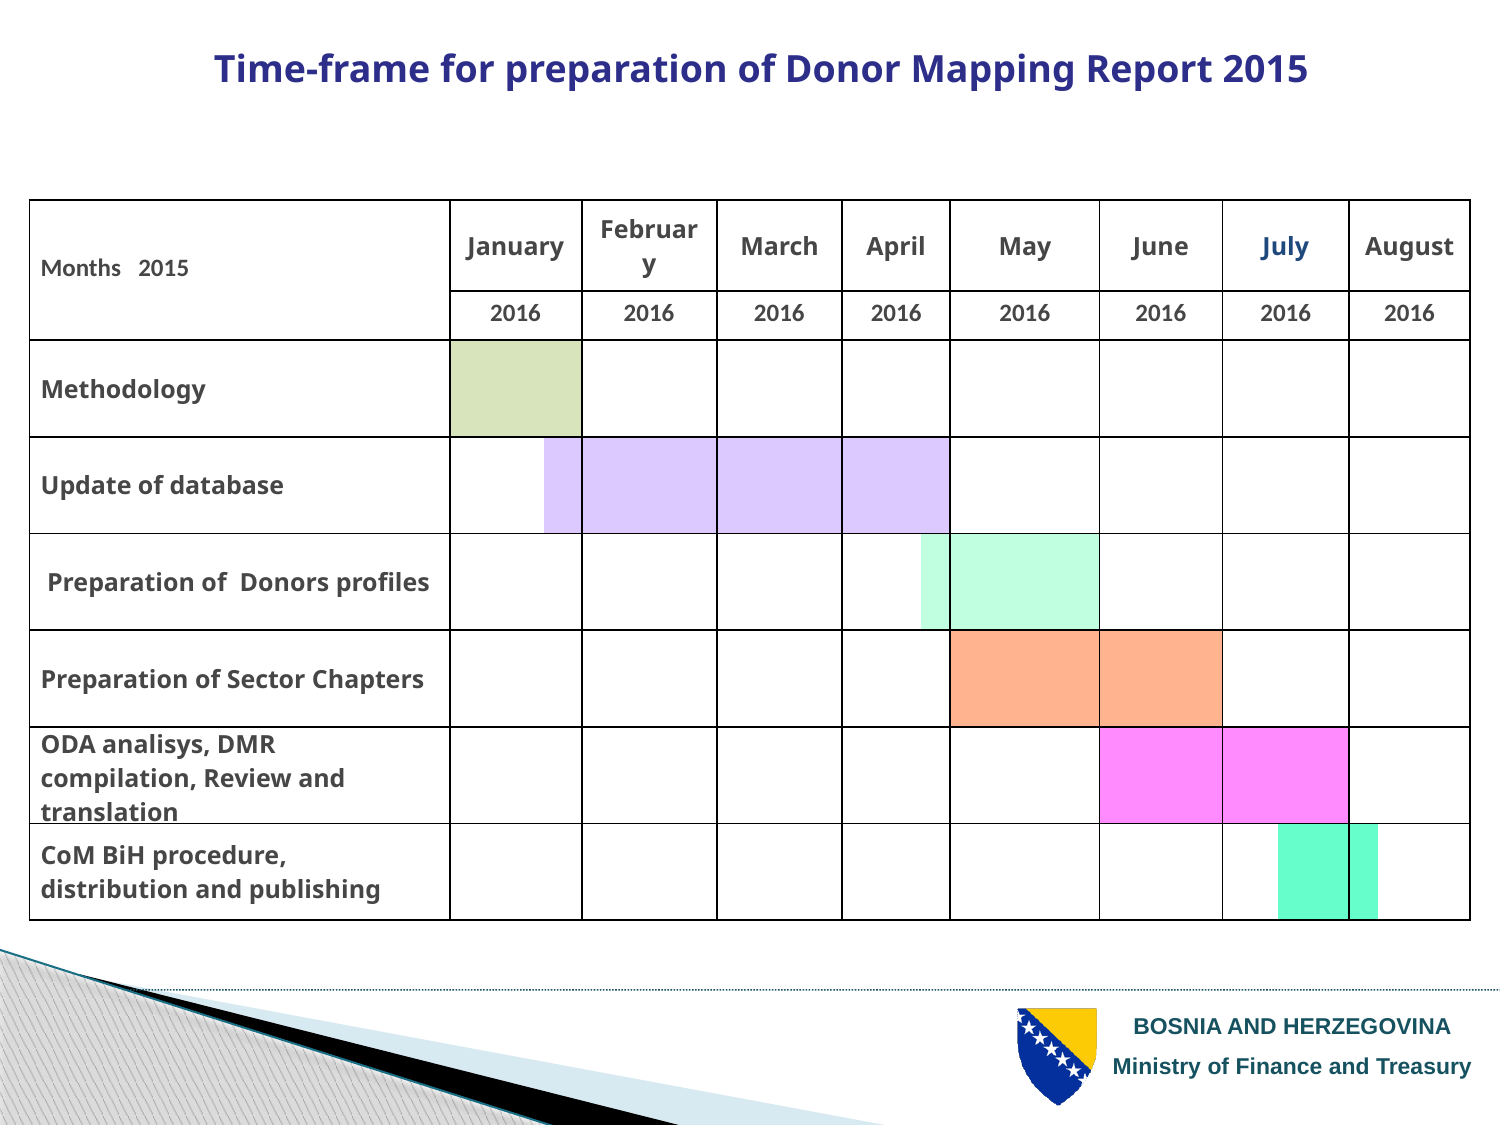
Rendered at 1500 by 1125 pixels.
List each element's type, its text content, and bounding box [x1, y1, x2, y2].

table_cell [583, 824, 716, 919]
table_cell 2016 [583, 292, 716, 339]
table_cell [951, 341, 1043, 436]
table_cell [951, 824, 1099, 919]
table_cell [1278, 438, 1348, 533]
table_cell [1223, 534, 1348, 629]
table_cell [583, 631, 716, 726]
table_cell [544, 438, 581, 533]
table_header February [583, 201, 716, 290]
table_cell [1278, 341, 1348, 436]
table_cell [1278, 824, 1348, 919]
table_cell 2016 [451, 292, 581, 339]
table_cell [1350, 631, 1469, 726]
table_cell [669, 341, 716, 436]
table_cell [1043, 341, 1099, 436]
table_cell [669, 438, 716, 533]
table_header March [718, 201, 841, 290]
table_cell [1350, 534, 1469, 629]
table_header August [1350, 201, 1469, 290]
table_header January [451, 201, 581, 290]
table_cell [544, 728, 581, 823]
table_cell [718, 631, 841, 726]
table_cell [1395, 341, 1469, 436]
table_cell [791, 438, 841, 533]
table_header June [1100, 201, 1222, 290]
table_cell [1161, 438, 1222, 533]
table_cell [718, 438, 791, 533]
table_cell [1100, 728, 1222, 823]
table_cell [1350, 728, 1469, 823]
table_cell [583, 534, 716, 629]
table_header May [951, 201, 1099, 290]
table_cell [451, 728, 544, 823]
table_cell [951, 438, 1043, 533]
table_cell 2016 [1100, 292, 1222, 339]
table_cell [843, 824, 949, 919]
table_cell [1223, 438, 1278, 533]
table_cell [791, 728, 841, 823]
table_cell ODA analisys, DMR compilation, Review and translation [30, 728, 449, 823]
table_cell [451, 824, 581, 919]
table_cell [1350, 341, 1395, 436]
table_cell [1223, 824, 1278, 919]
table_cell [718, 728, 791, 823]
table_cell 2016 [843, 292, 949, 339]
table_cell [951, 534, 1099, 629]
table_cell CoM BiH procedure, distribution and publishing [30, 824, 449, 919]
table_cell Preparation of Sector Chapters [30, 631, 449, 726]
table_cell [583, 438, 669, 533]
table_cell [583, 341, 669, 436]
table_cell [921, 728, 949, 823]
table_cell [791, 341, 841, 436]
table_cell [1100, 534, 1222, 629]
table_cell [718, 341, 791, 436]
table_header April [843, 201, 949, 290]
table_header July [1223, 201, 1348, 290]
table_cell [1043, 438, 1099, 533]
table_cell [921, 438, 949, 533]
table_cell [718, 824, 841, 919]
table_cell 2016 [951, 292, 1099, 339]
table_cell 2016 [1350, 292, 1469, 339]
table_cell [1350, 824, 1378, 919]
table_header Months 2015 [30, 201, 449, 339]
table_cell [1161, 631, 1222, 726]
table_cell [583, 728, 669, 823]
table_cell [669, 728, 716, 823]
text_box BOSNIA AND HERZEGOVINA Ministry of Finance and Treasury [1096, 1004, 1489, 1125]
table_cell Methodology [30, 341, 449, 436]
table_cell Update of database [30, 438, 449, 533]
table_cell [921, 534, 949, 629]
table_cell [1100, 631, 1161, 726]
table_cell [843, 534, 921, 629]
table_cell [843, 728, 921, 823]
table_cell [1223, 631, 1348, 726]
table_cell [843, 631, 949, 726]
table_cell [451, 534, 544, 629]
table_cell [451, 631, 581, 726]
table_cell [951, 631, 1043, 726]
table_cell [1378, 824, 1469, 919]
table_cell 2016 [1223, 292, 1348, 339]
table_cell [1043, 631, 1099, 726]
table_cell [451, 438, 544, 533]
table_cell Preparation of Donors profiles [30, 534, 449, 629]
table_cell [1100, 341, 1161, 436]
table_cell [451, 341, 544, 436]
text_box Time-frame for preparation of Donor Mapping Report 2015 [53, 37, 1471, 98]
table_cell [951, 728, 1099, 823]
table_cell [544, 534, 581, 629]
table_cell [1223, 728, 1348, 823]
picture [1017, 1008, 1098, 1106]
table_cell [1350, 438, 1395, 533]
table_cell [718, 534, 841, 629]
table_cell [1395, 438, 1469, 533]
table_cell [1161, 341, 1222, 436]
table_cell [544, 341, 581, 436]
table_cell 2016 [718, 292, 841, 339]
table_cell [1223, 341, 1278, 436]
table_cell [1100, 824, 1222, 919]
table_cell [843, 341, 921, 436]
table_cell [921, 341, 949, 436]
table_cell [1100, 438, 1161, 533]
table_cell [843, 438, 921, 533]
